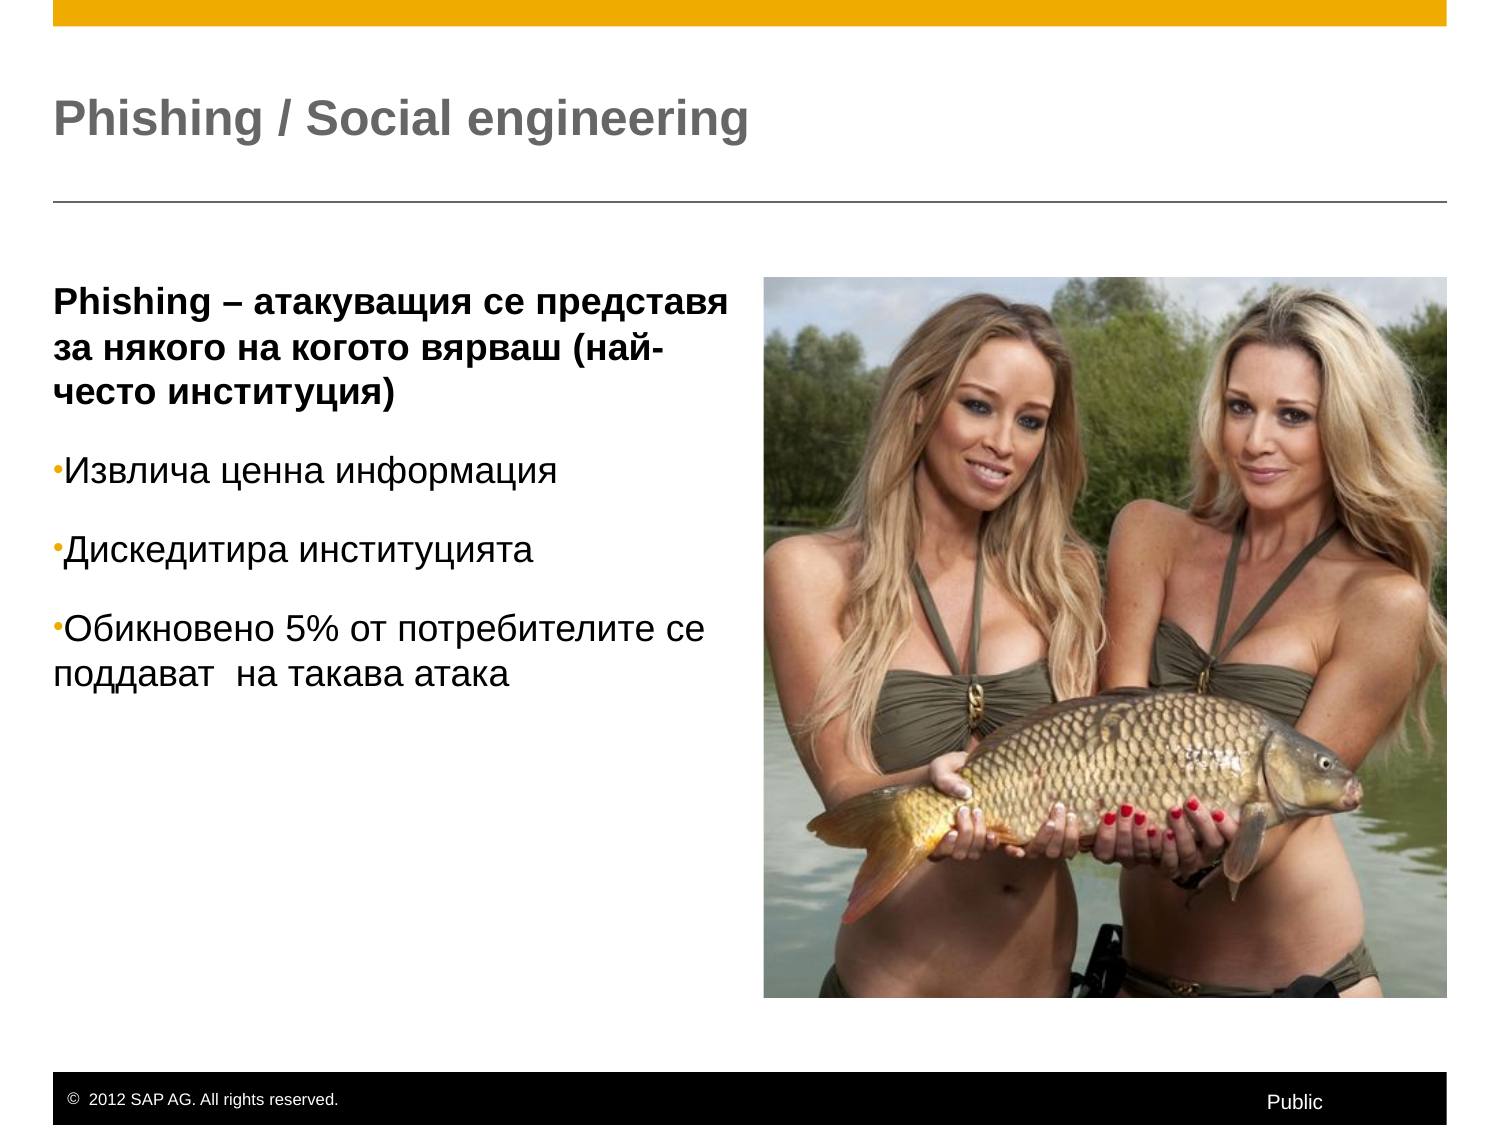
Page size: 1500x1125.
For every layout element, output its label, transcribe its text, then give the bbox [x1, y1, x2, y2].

list Phishing – атакуващия се представя за някого на когото вярваш (най-често институция) Извлича ценна информация Дискедитира институцията Обикновено 5% от потребителите се поддават на такава атака [53, 277, 737, 998]
title Phishing / Social engineering [53, 53, 1447, 178]
picture [763, 277, 1448, 999]
